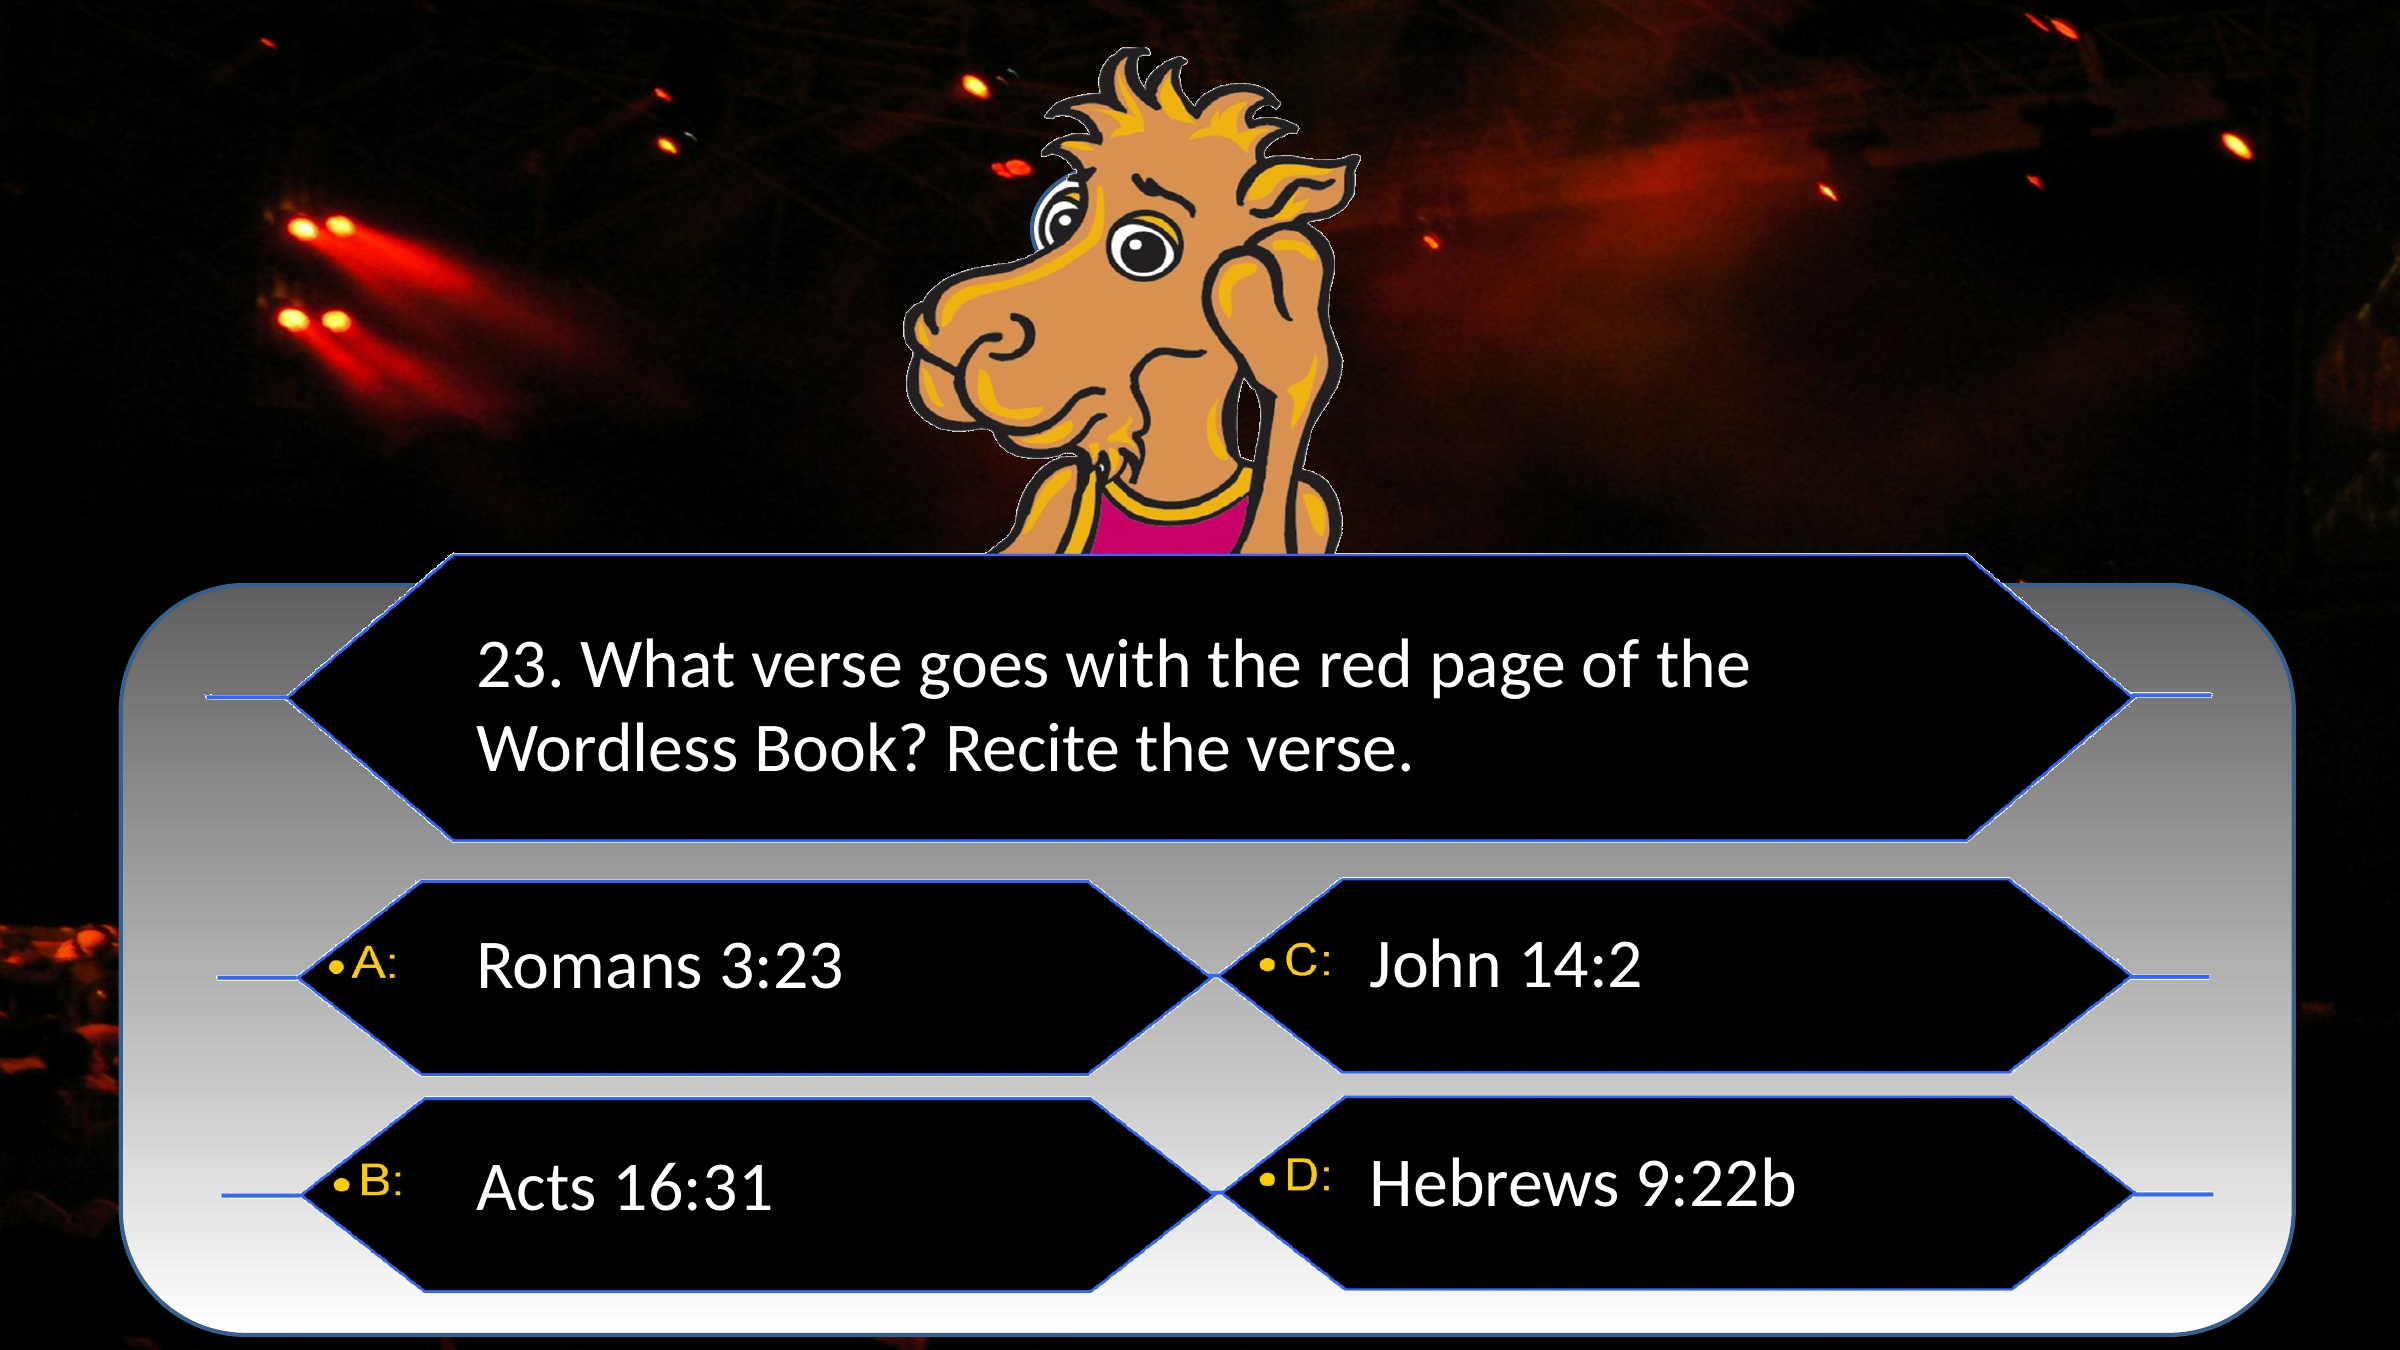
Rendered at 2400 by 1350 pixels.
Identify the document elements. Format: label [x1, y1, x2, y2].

text_box [203, 46, 2215, 1350]
picture [0, 0, 2400, 1350]
